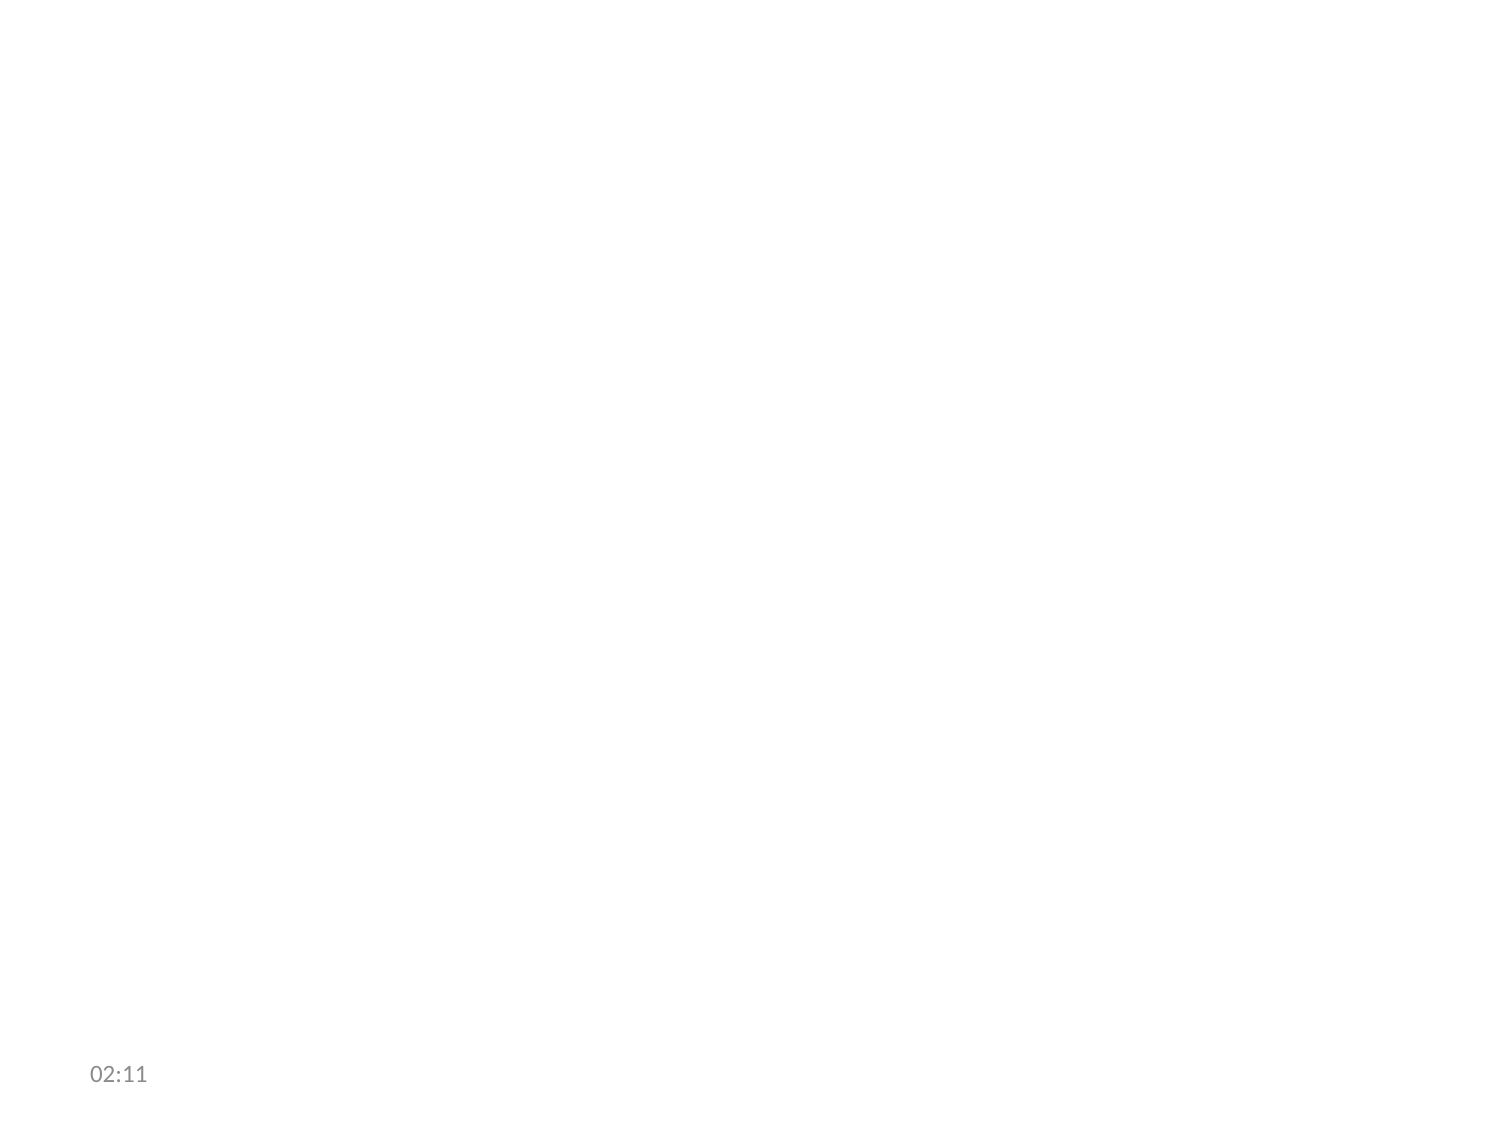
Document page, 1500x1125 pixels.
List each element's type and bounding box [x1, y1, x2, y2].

slide_number [75, 1042, 425, 1103]
